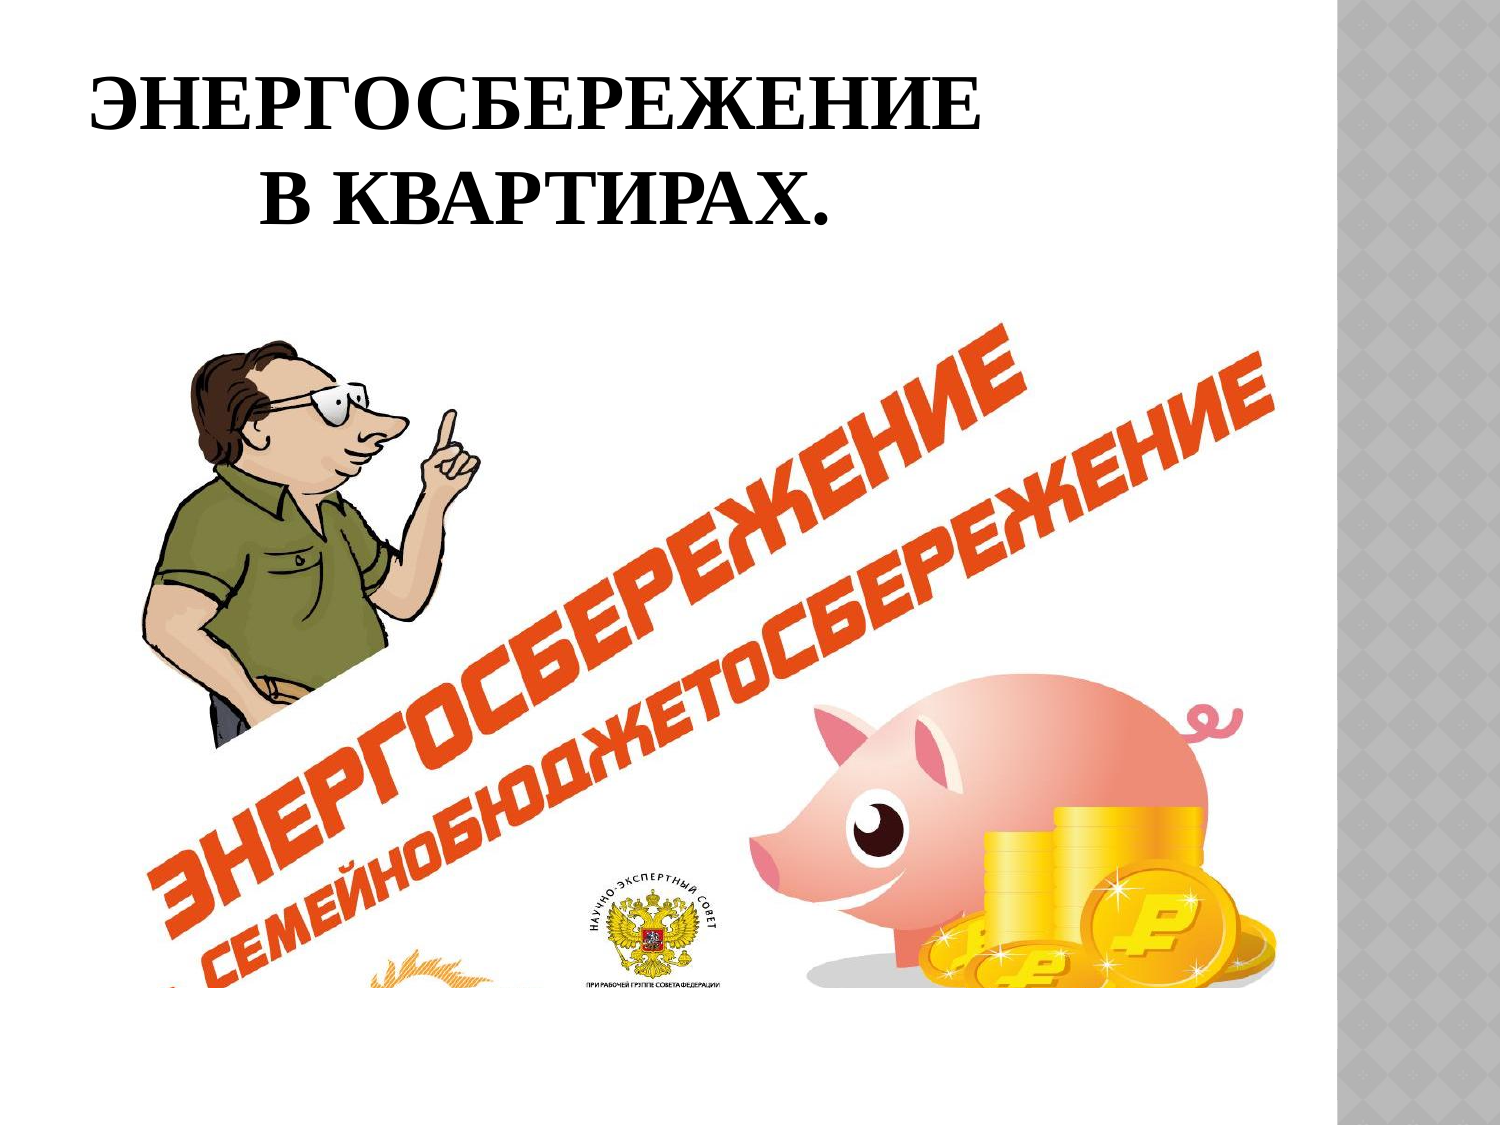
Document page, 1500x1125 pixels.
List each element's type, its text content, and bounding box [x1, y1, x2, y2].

picture [111, 305, 1288, 989]
table_cell 3 [1337, 0, 1500, 1125]
title Энергосбережение в квартирах. [75, 49, 997, 240]
